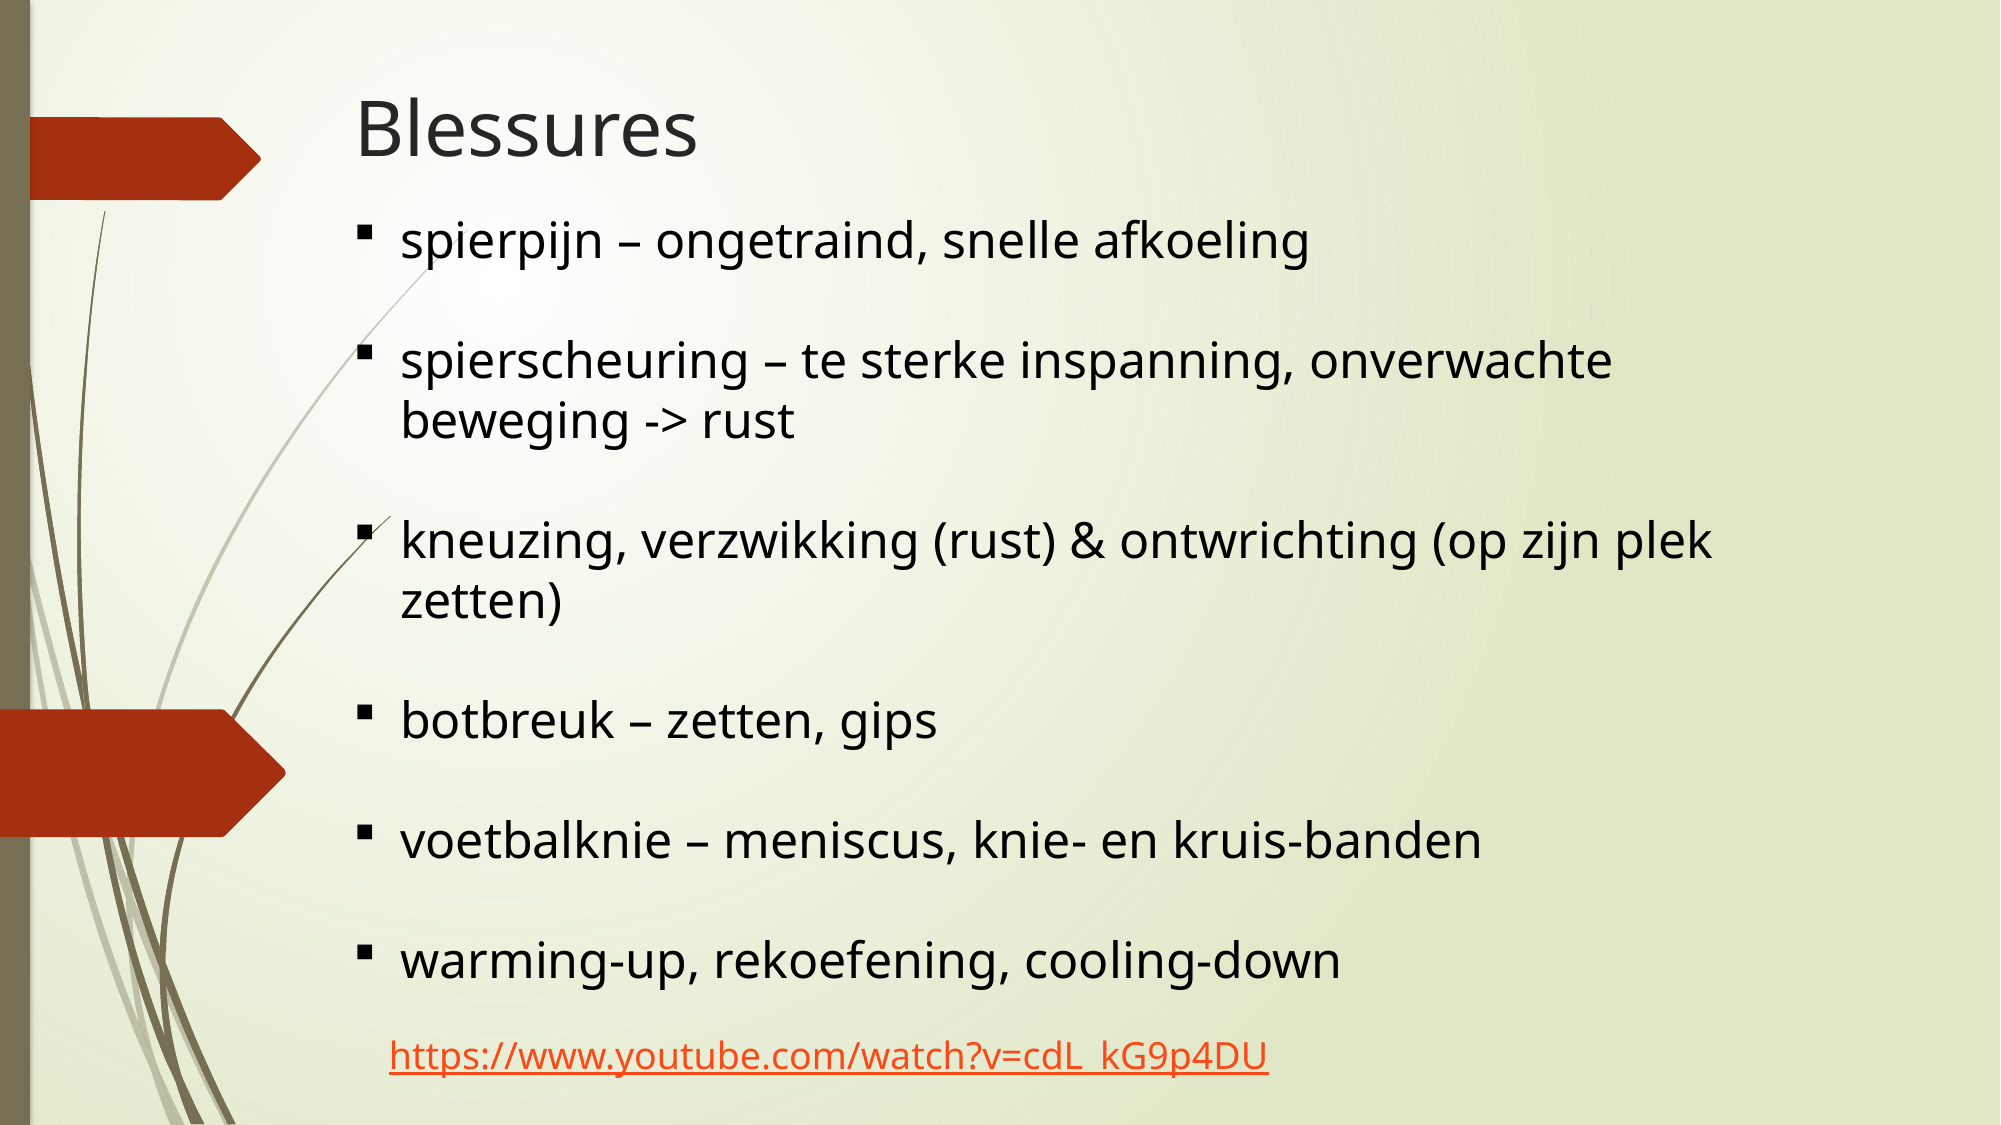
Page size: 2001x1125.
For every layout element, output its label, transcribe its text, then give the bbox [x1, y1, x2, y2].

text_box https://www.youtube.com/watch?v=cdL_kG9p4DU [472, 1024, 1284, 1091]
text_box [395, 37, 468, 1125]
text_box spierpijn – ongetraind, snelle afkoeling spierscheuring – te sterke inspanning, onverwachte beweging -> rust kneuzing, verzwikking (rust) & ontwrichting (op zijn plek zetten) botbreuk – zetten, gips voetbalknie – meniscus, knie- en kruis-banden warming-up, rekoefening, cooling-down [472, 201, 1788, 996]
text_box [4, 0, 392, 1125]
text_box Blessures [472, 45, 1803, 181]
